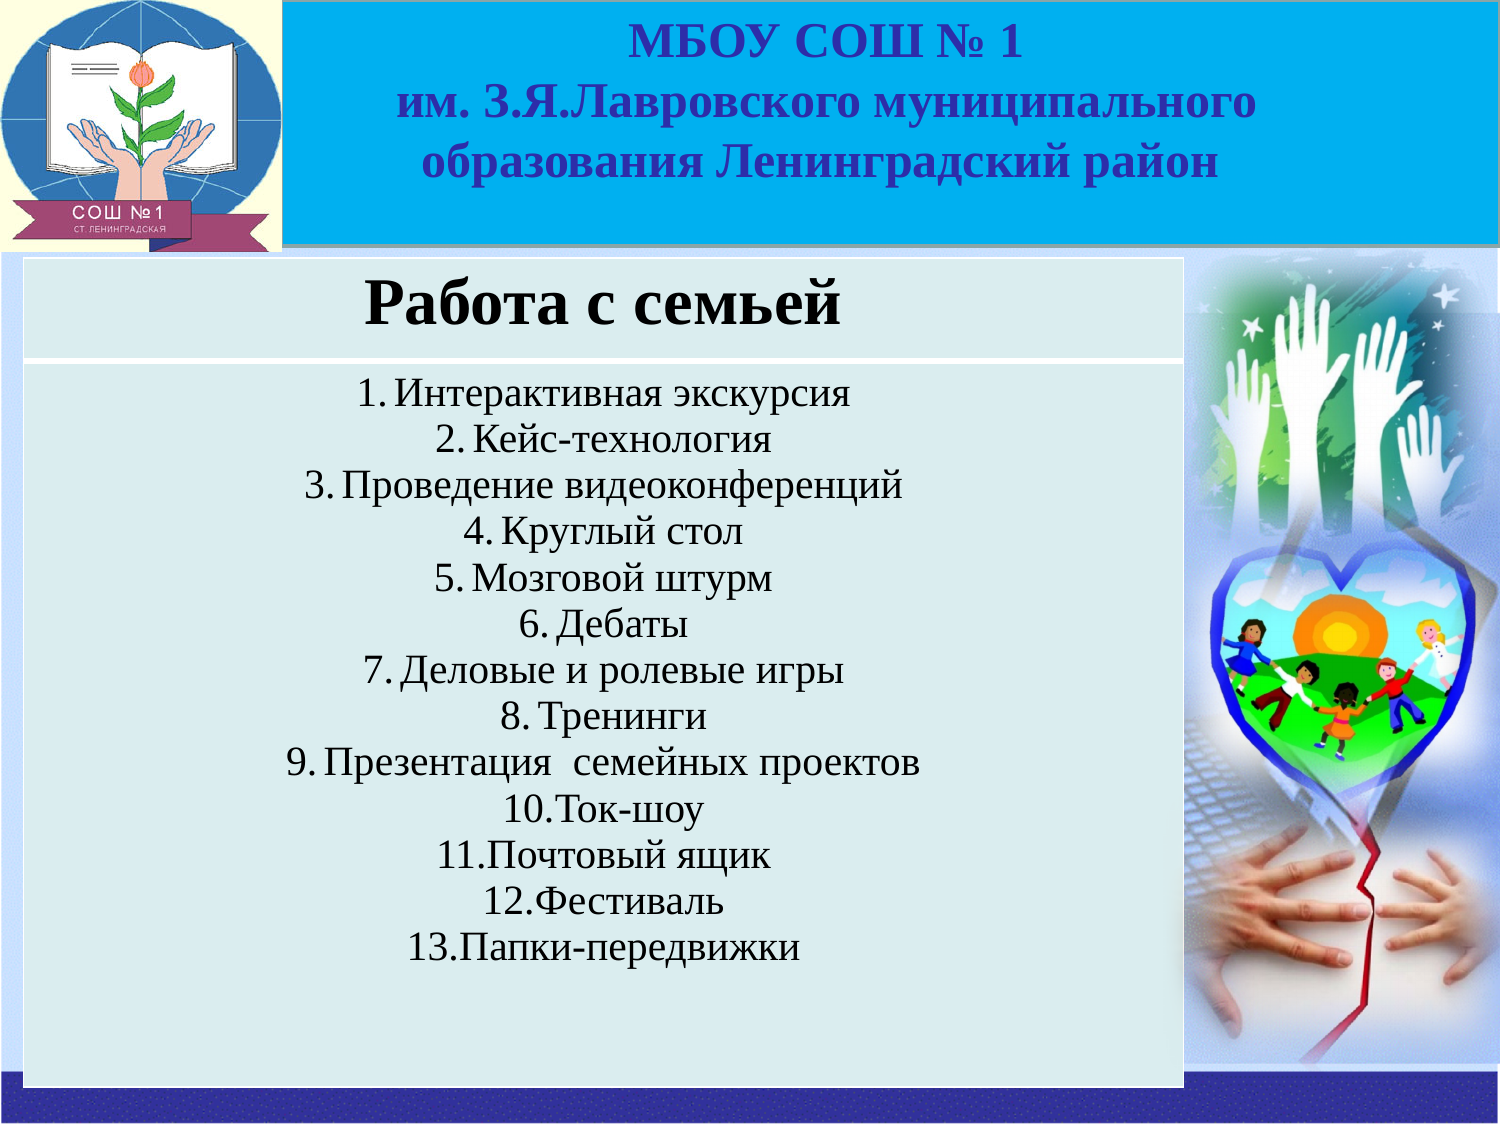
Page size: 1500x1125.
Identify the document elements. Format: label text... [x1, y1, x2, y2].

table_cell Интерактивная экскурсия Кейс-технология Проведение видеоконференций Круглый стол Мозговой штурм Дебаты Деловые и ролевые игры Тренинги Презентация семейных проектов Ток-шоу Почтовый ящик Фестиваль Папки-передвижки [24, 364, 1170, 1086]
table_header Работа с семьей [24, 259, 1170, 358]
text_box [282, 0, 1500, 248]
picture [0, 0, 1500, 1125]
text_box МБОУ СОШ № 1 им. З.Я.Лавровского муниципального образования Ленинградский район [368, 0, 1285, 195]
